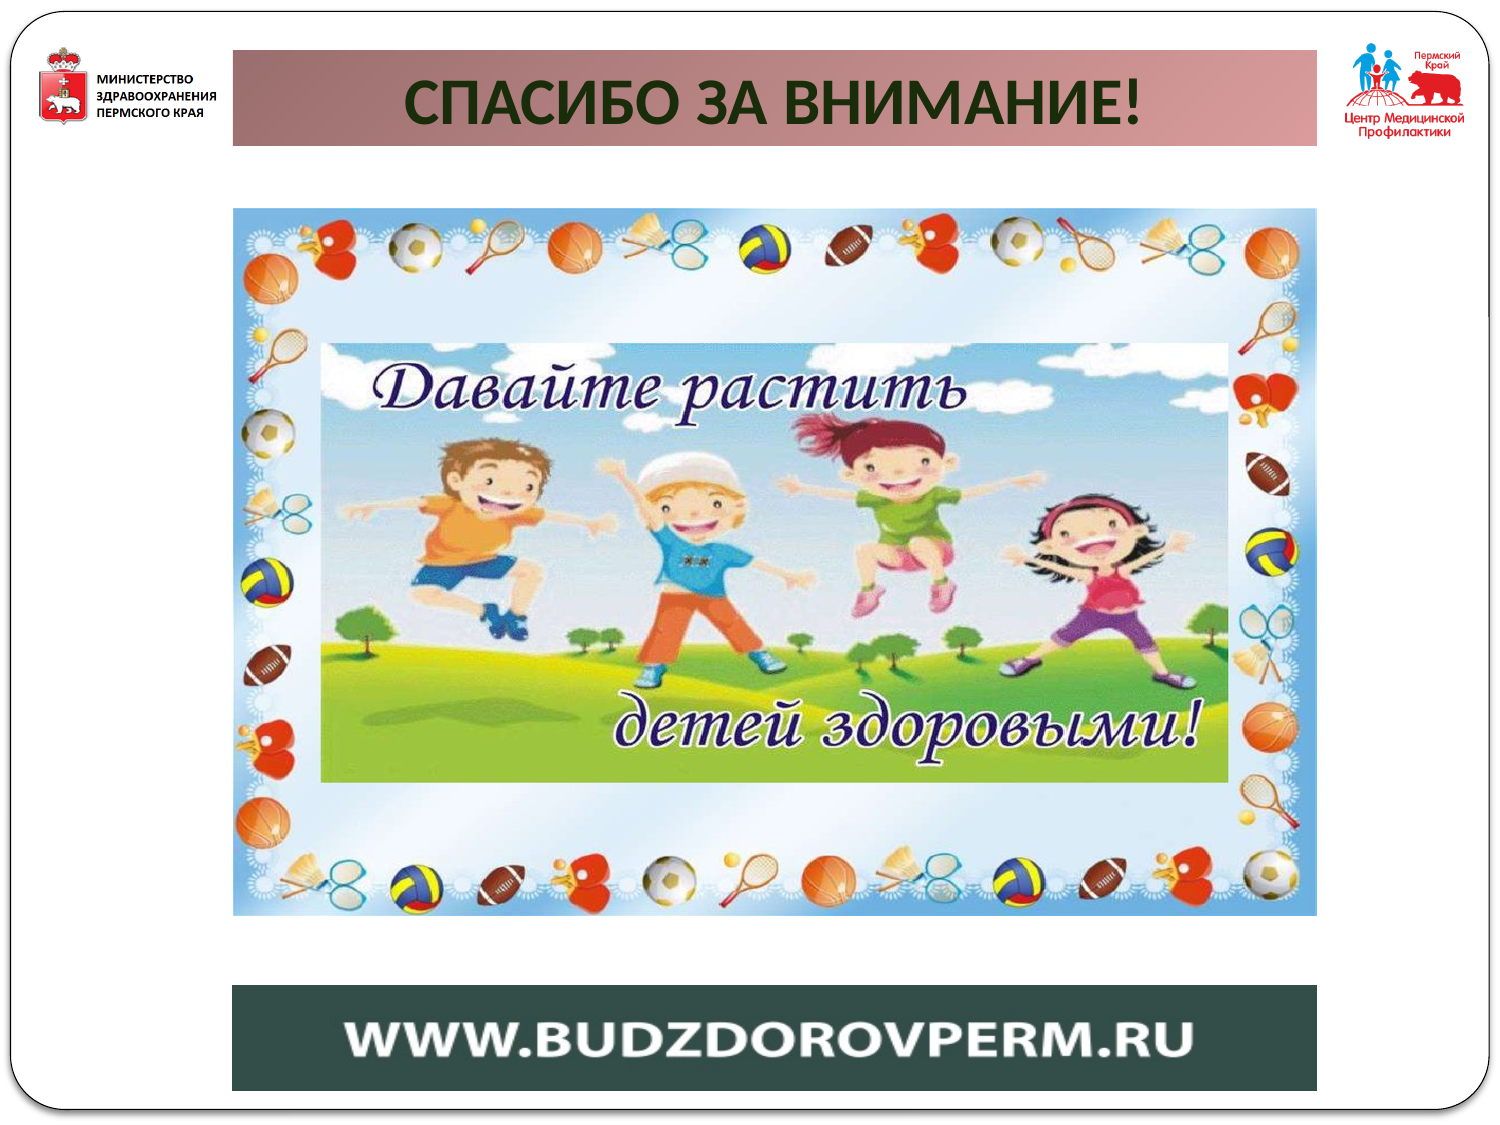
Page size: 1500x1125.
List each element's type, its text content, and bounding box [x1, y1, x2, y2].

picture [232, 985, 1318, 1092]
text_box СПАСИБО ЗА ВНИМАНИЕ! [235, 50, 1317, 146]
picture [29, 42, 234, 140]
picture [1344, 42, 1465, 140]
picture [232, 208, 1318, 917]
